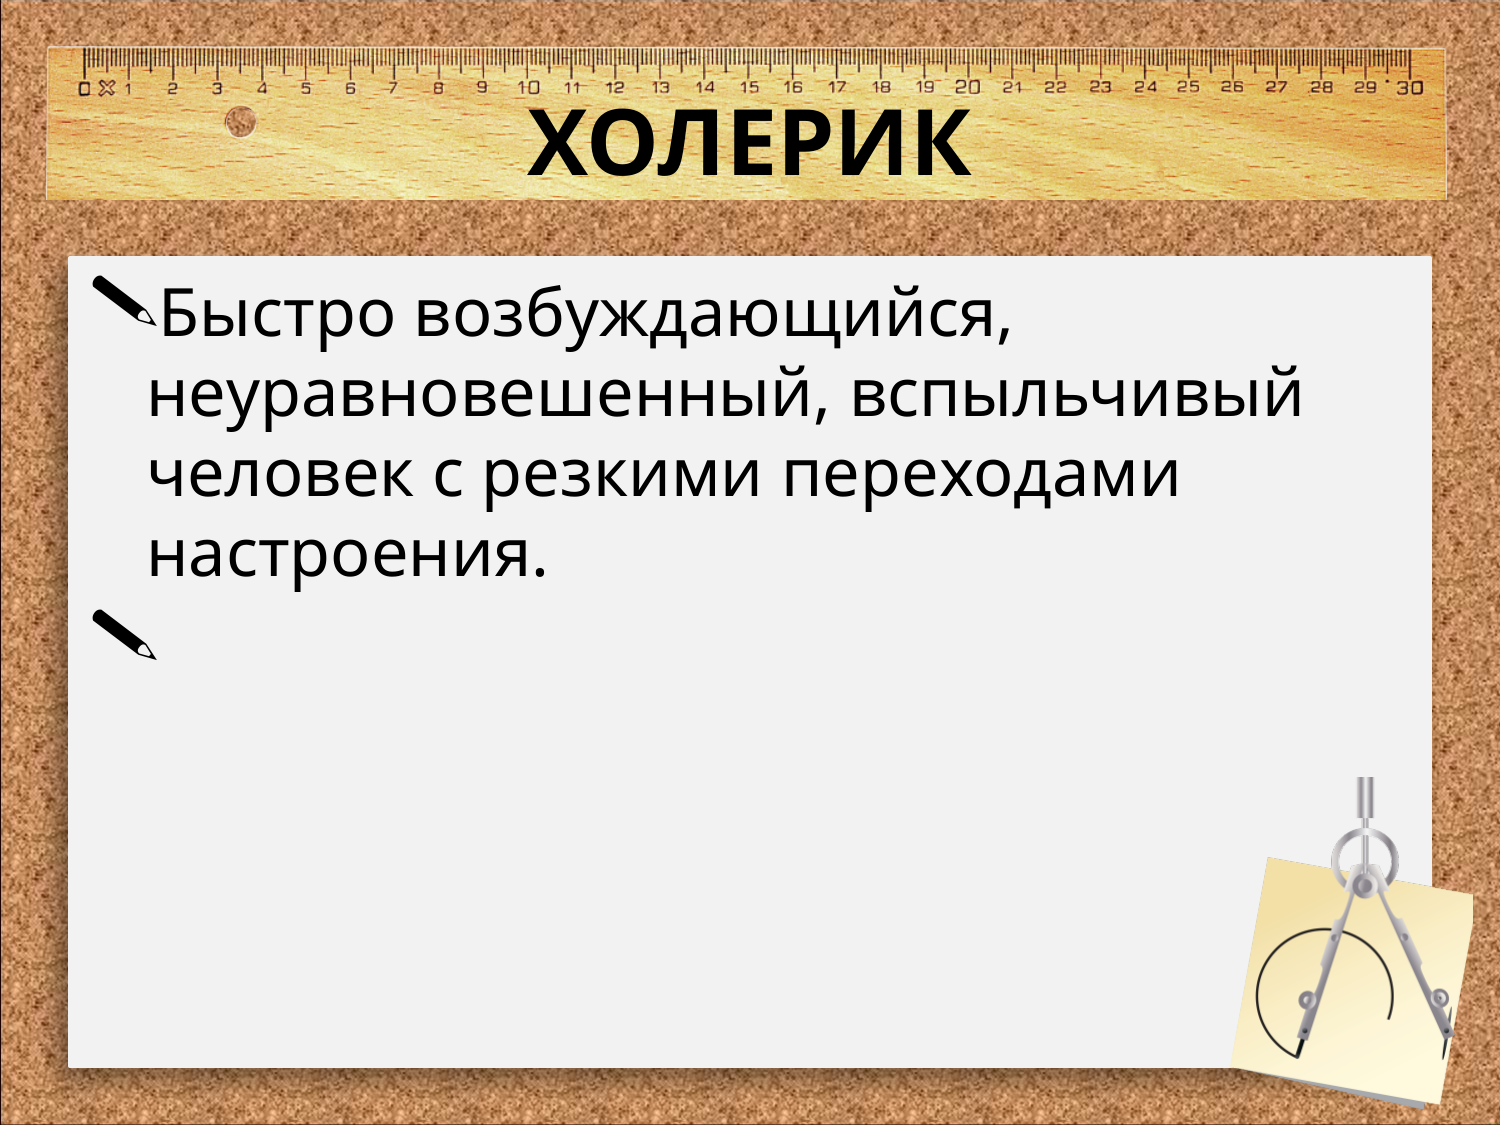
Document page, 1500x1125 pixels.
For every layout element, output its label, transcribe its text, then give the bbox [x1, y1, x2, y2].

list Быстро возбуждающийся, неуравновешенный, вспыльчивый человек с резкими переходами настроения. [74, 262, 1426, 1006]
picture [0, 0, 1500, 1125]
title ХОЛЕРИК [74, 44, 1426, 233]
